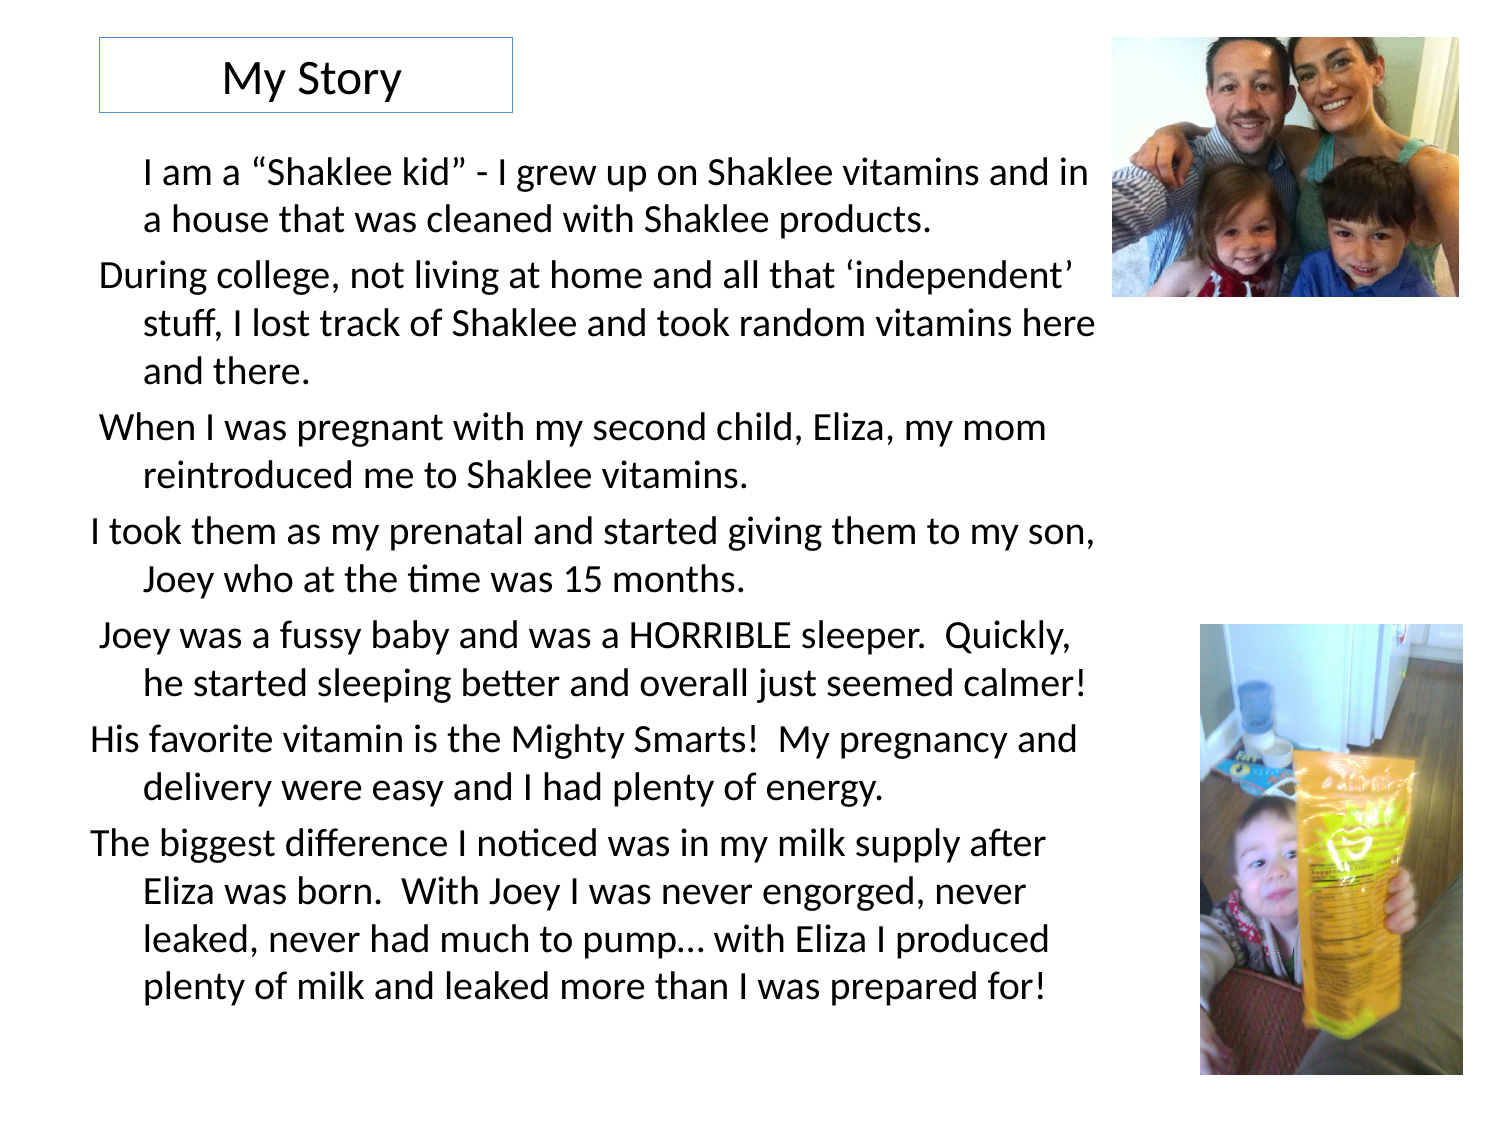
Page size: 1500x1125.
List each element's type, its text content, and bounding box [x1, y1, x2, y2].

list I am a “Shaklee kid” - I grew up on Shaklee vitamins and in a house that was cleaned with Shaklee products. During college, not living at home and all that ‘independent’ stuff, I lost track of Shaklee and took random vitamins here and there. When I was pregnant with my second child, Eliza, my mom reintroduced me to Shaklee vitamins. I took them as my prenatal and started giving them to my son, Joey who at the time was 15 months. Joey was a fussy baby and was a HORRIBLE sleeper. Quickly, he started sleeping better and overall just seemed calmer! His favorite vitamin is the Mighty Smarts! My pregnancy and delivery were easy and I had plenty of energy. The biggest difference I noticed was in my milk supply after Eliza was born. With Joey I was never engorged, never leaked, never had much to pump… with Eliza I produced plenty of milk and leaked more than I was prepared for! [75, 137, 1125, 1125]
title My Story [99, 37, 513, 113]
picture [1112, 37, 1459, 298]
picture [1199, 624, 1463, 1075]
